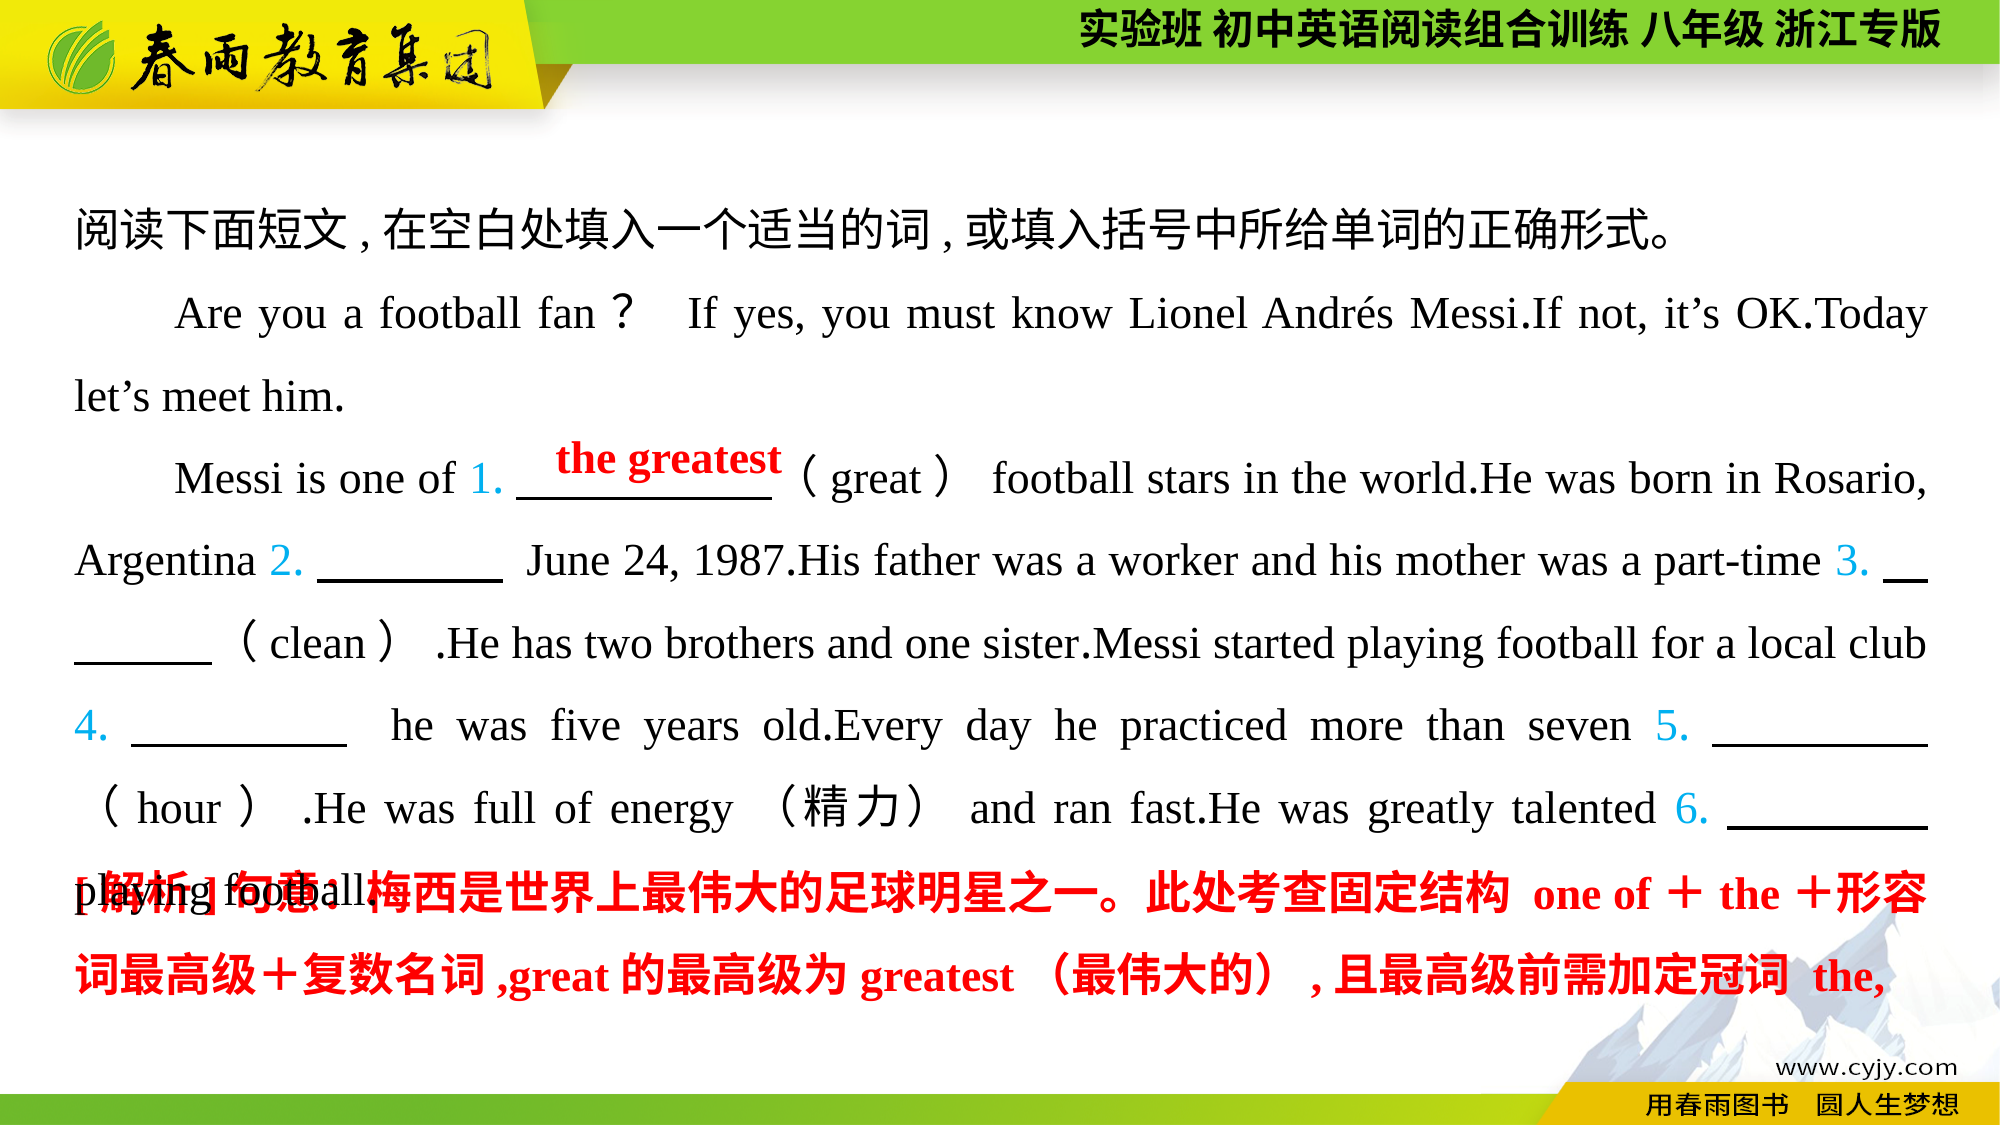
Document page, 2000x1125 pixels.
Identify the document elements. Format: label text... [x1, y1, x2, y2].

text_box the greatest [540, 420, 798, 490]
list 阅读下面短文,在空白处填入一个适当的词,或填入括号中所给单词的正确形式。 Are you a football fan？ If yes, you must know Lionel Andrés Messi.If not, it’s OK.Today let’s meet him. Messi is one of 1. （great）football stars in the world.He was born in Rosario, Argentina 2. June 24, 1987.His father was a worker and his mother was a part-time 3. （clean）.He has two brothers and one sister.Messi started playing football for a local club 4. he was five years old.Every day he practiced more than seven 5. （hour）.He was full of energy（精力）and ran fast.He was greatly talented 6. playing football. [59, 165, 1944, 837]
text_box [解析]句意：梅西是世界上最伟大的足球明星之一。此处考查固定结构 one of＋the＋形容词最高级＋复数名词,great的最高级为greatest（最伟大的）,且最高级前需加定冠词 the, [59, 837, 1944, 1009]
picture [0, 0, 2000, 1125]
